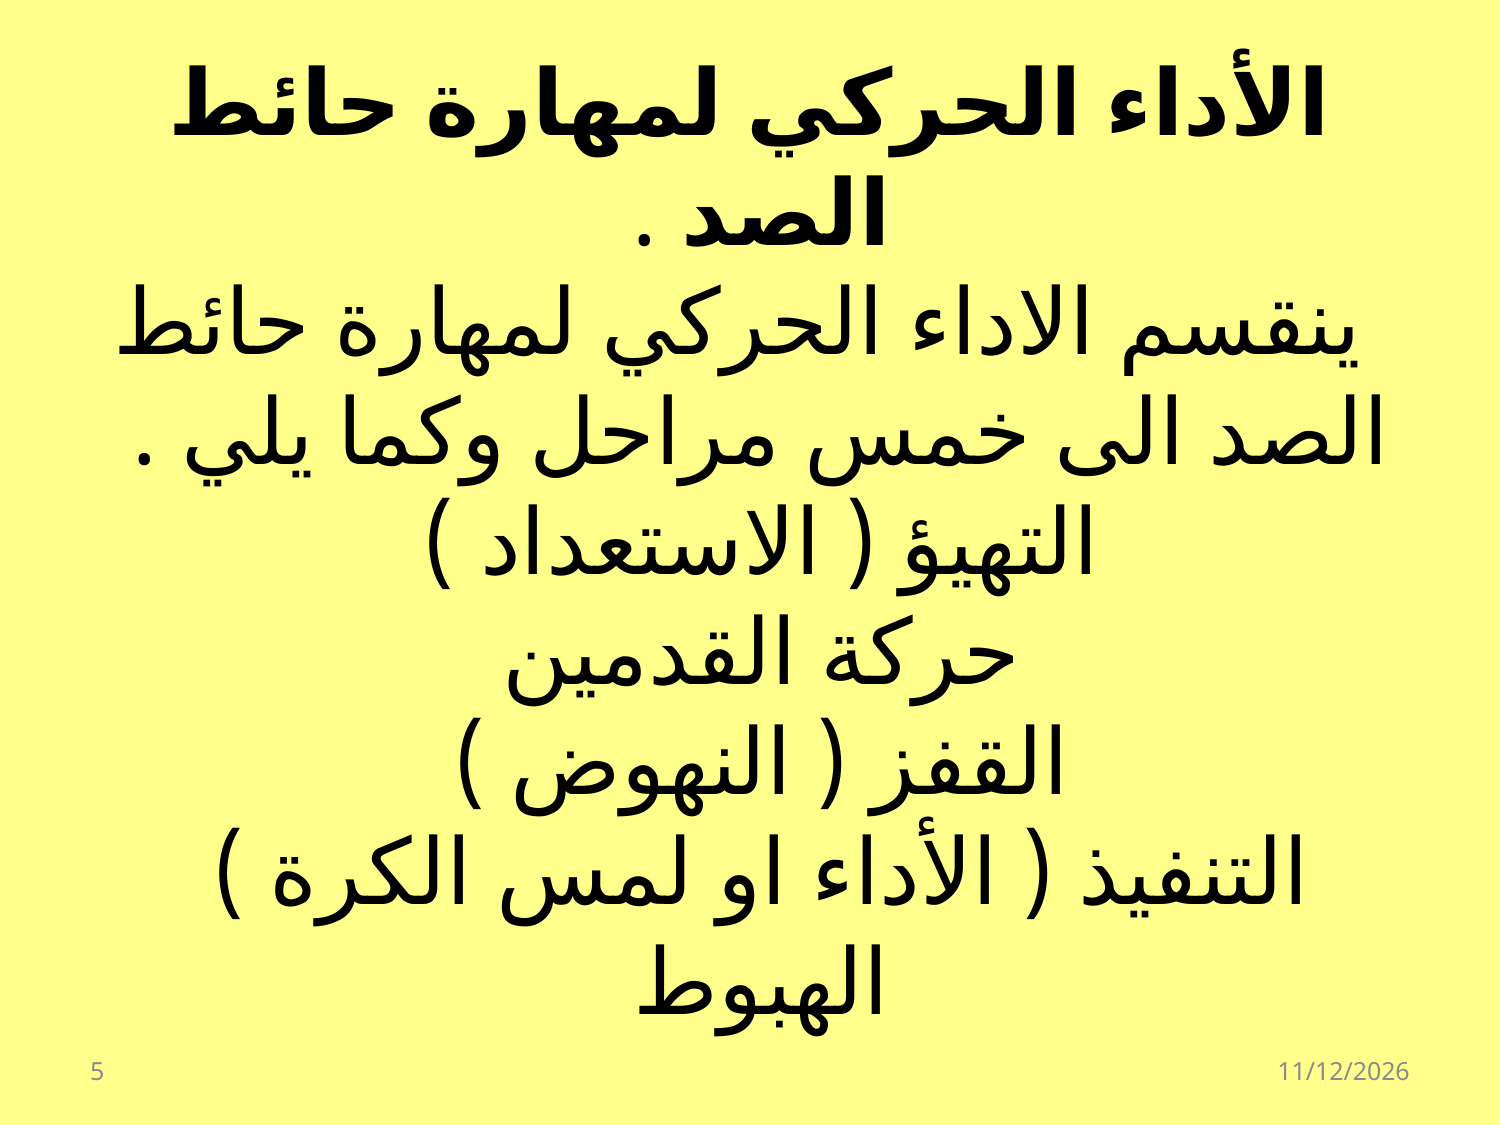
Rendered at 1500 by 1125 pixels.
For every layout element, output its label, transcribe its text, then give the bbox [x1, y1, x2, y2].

title الأداء الحركي لمهارة حائط الصد . ينقسم الاداء الحركي لمهارة حائط الصد الى خمس مراحل وكما يلي . التهيؤ ( الاستعداد ) حركة القدمين القفز ( النهوض ) التنفيذ ( الأداء او لمس الكرة ) الهبوط [75, 45, 1425, 1032]
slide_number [1074, 1042, 1425, 1103]
slide_number 5 [75, 1042, 425, 1103]
